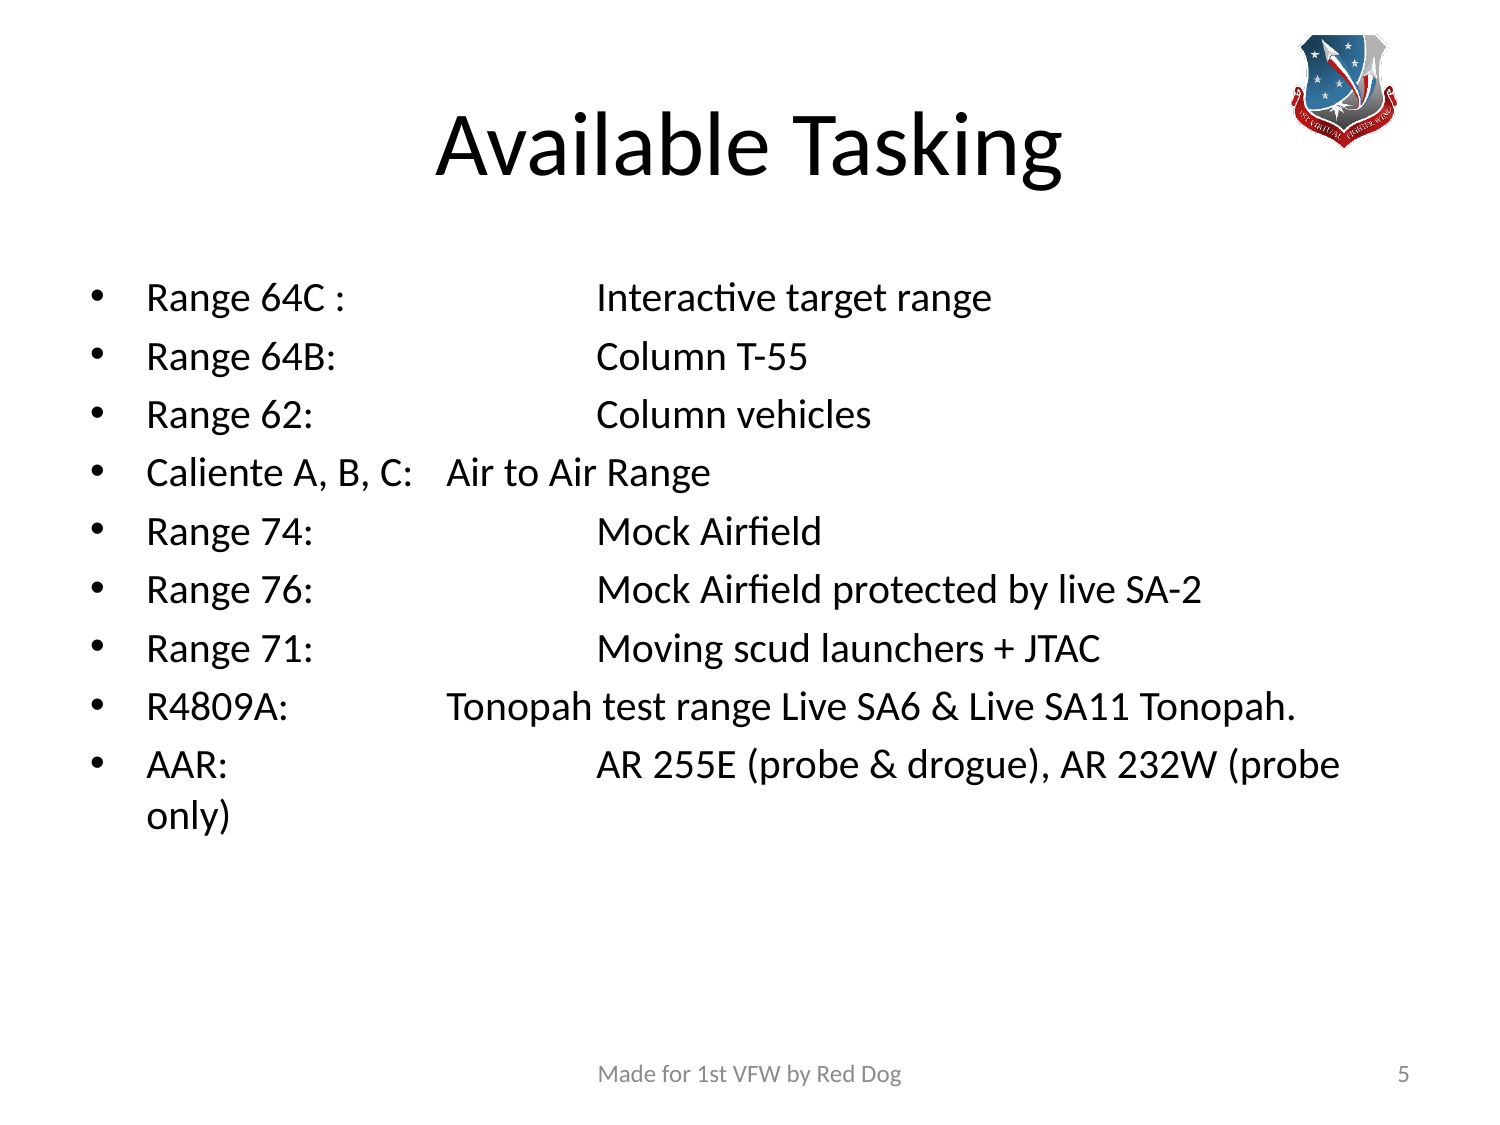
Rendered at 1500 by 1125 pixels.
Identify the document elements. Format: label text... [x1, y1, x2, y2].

list Range 64C : Interactive target range Range 64B: Column T-55 Range 62: Column vehicles Caliente A, B, C: Air to Air Range Range 74: Mock Airfield Range 76: Mock Airfield protected by live SA-2 Range 71: Moving scud launchers + JTAC R4809A: Tonopah test range Live SA6 & Live SA11 Tonopah. AAR: AR 255E (probe & drogue), AR 232W (probe only) [75, 262, 1425, 1005]
slide_number 5 [1074, 1042, 1425, 1103]
footer Made for 1st VFW by Red Dog [512, 1042, 988, 1103]
title Available Tasking [75, 45, 1425, 233]
picture [1262, 3, 1426, 180]
